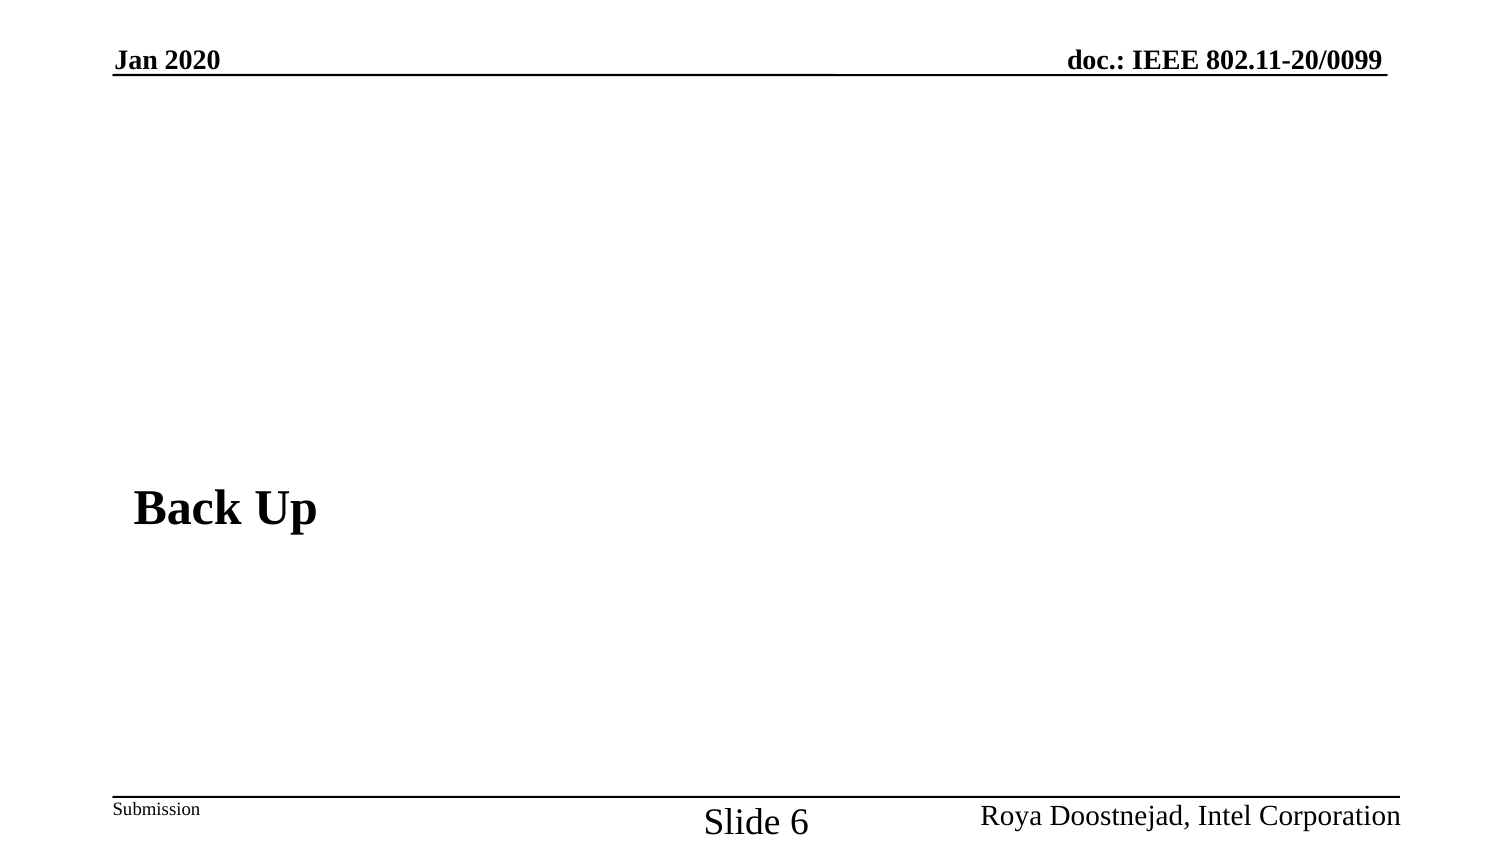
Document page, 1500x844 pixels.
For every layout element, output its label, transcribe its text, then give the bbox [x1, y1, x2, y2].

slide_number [114, 40, 278, 75]
list Back Up [118, 357, 1394, 543]
footer Roya Doostnejad, Intel Corporation [979, 796, 1402, 832]
slide_number Slide 6 [690, 796, 822, 843]
